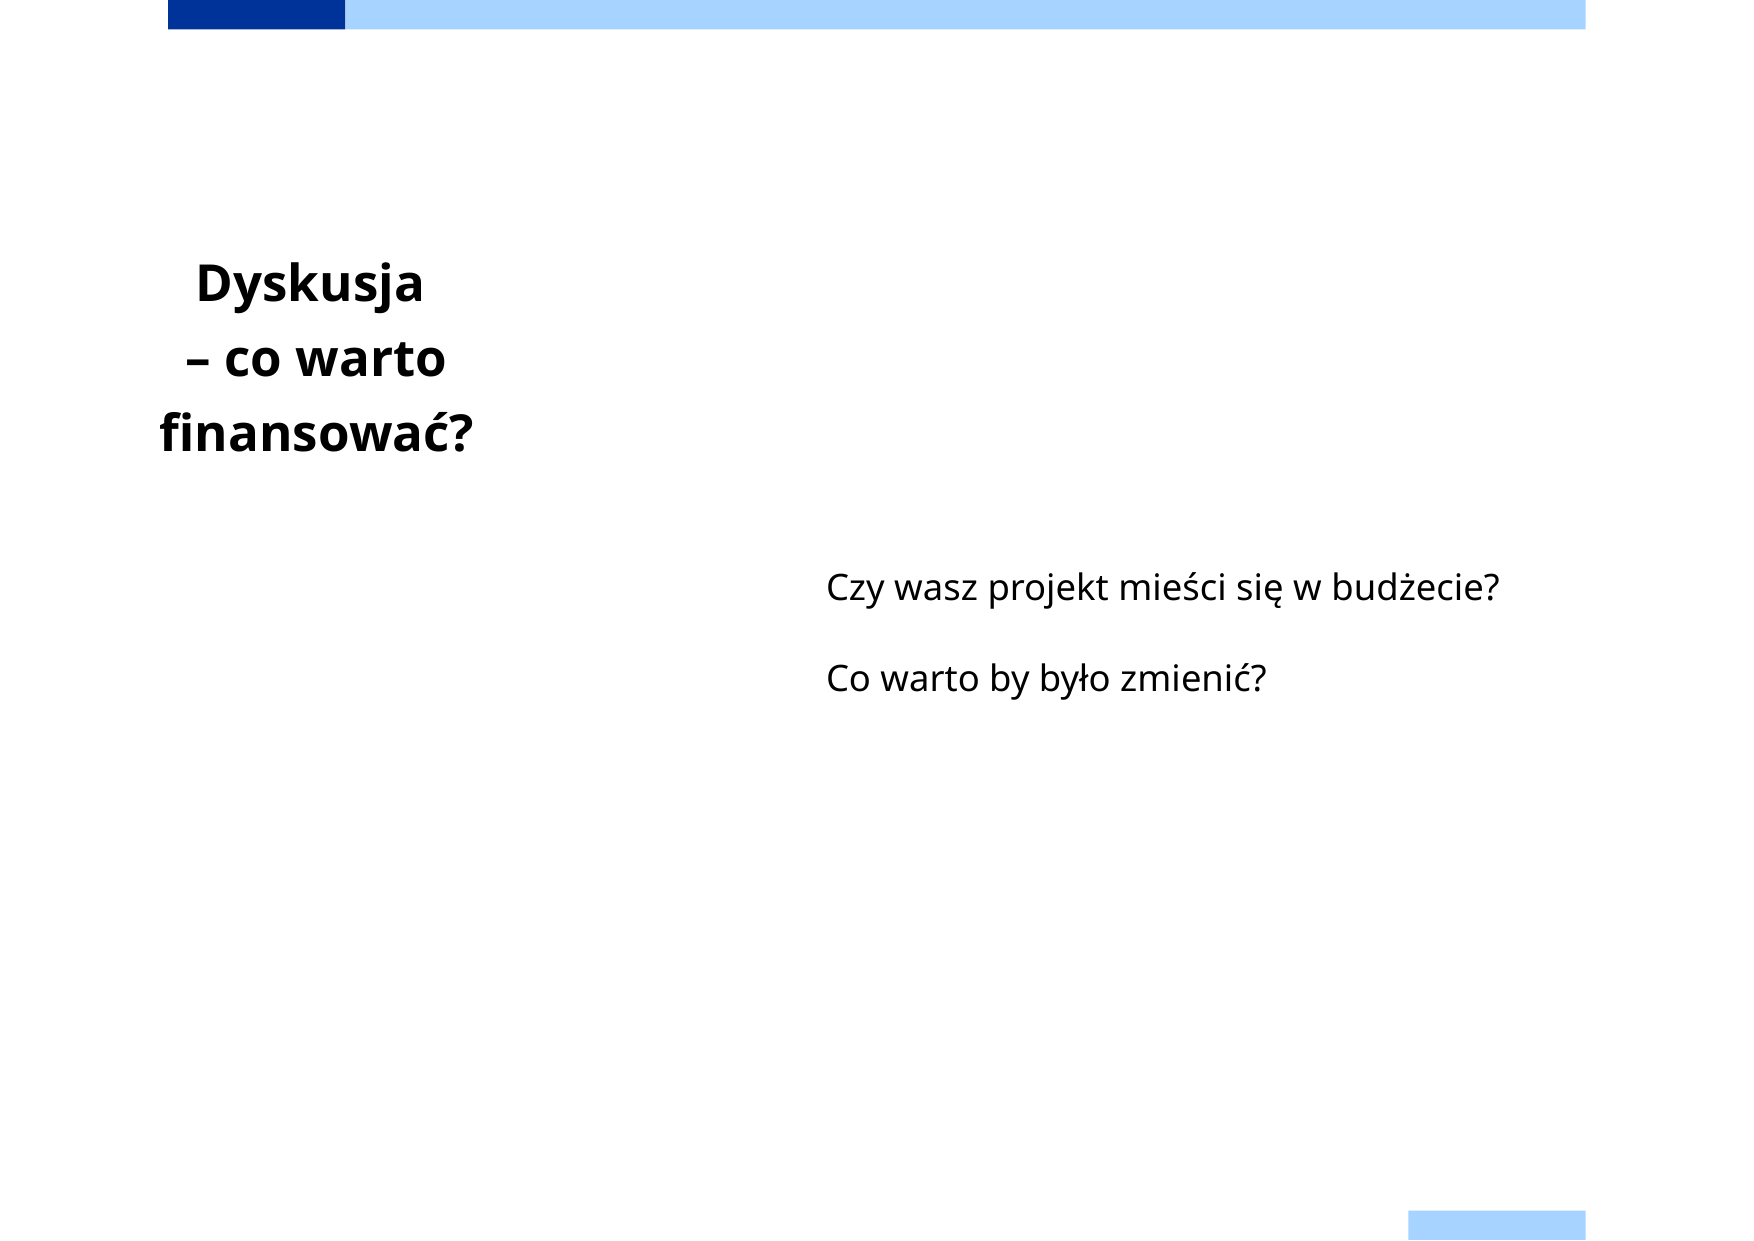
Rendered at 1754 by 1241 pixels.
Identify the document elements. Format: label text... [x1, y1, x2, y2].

title Dyskusja – co warto finansować? [86, 237, 548, 1003]
list Czy wasz projekt mieści się w budżecie? Co warto by było zmienić? [826, 237, 1587, 1003]
